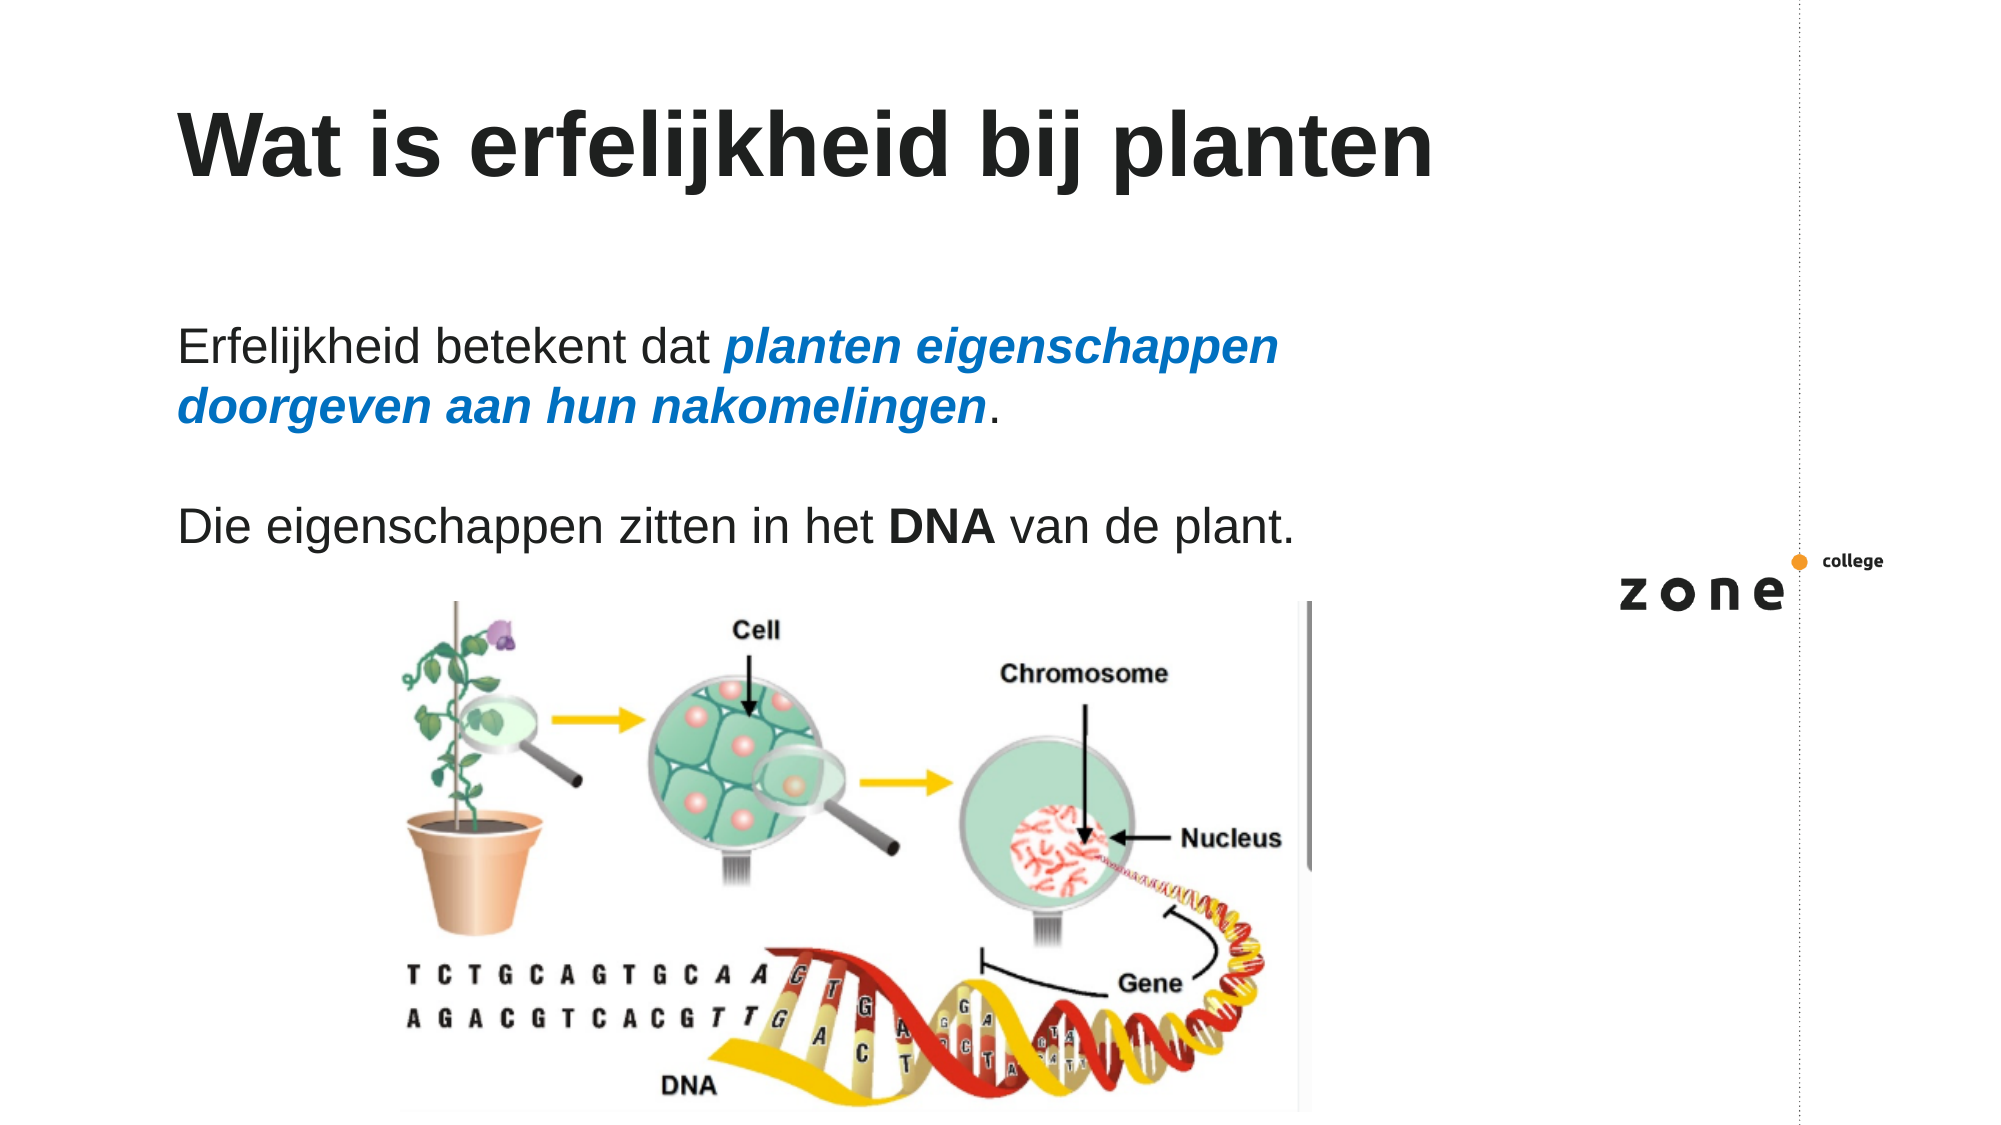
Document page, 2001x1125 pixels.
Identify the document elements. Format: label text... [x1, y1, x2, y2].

picture [400, 601, 1312, 1112]
picture [1596, 0, 2001, 1125]
list Erfelijkheid betekent dat planten eigenschappen doorgeven aan hun nakomelingen. Die eigenschappen zitten in het DNA van de plant. [177, 313, 1407, 1091]
title Wat is erfelijkheid bij planten [177, 97, 1471, 261]
